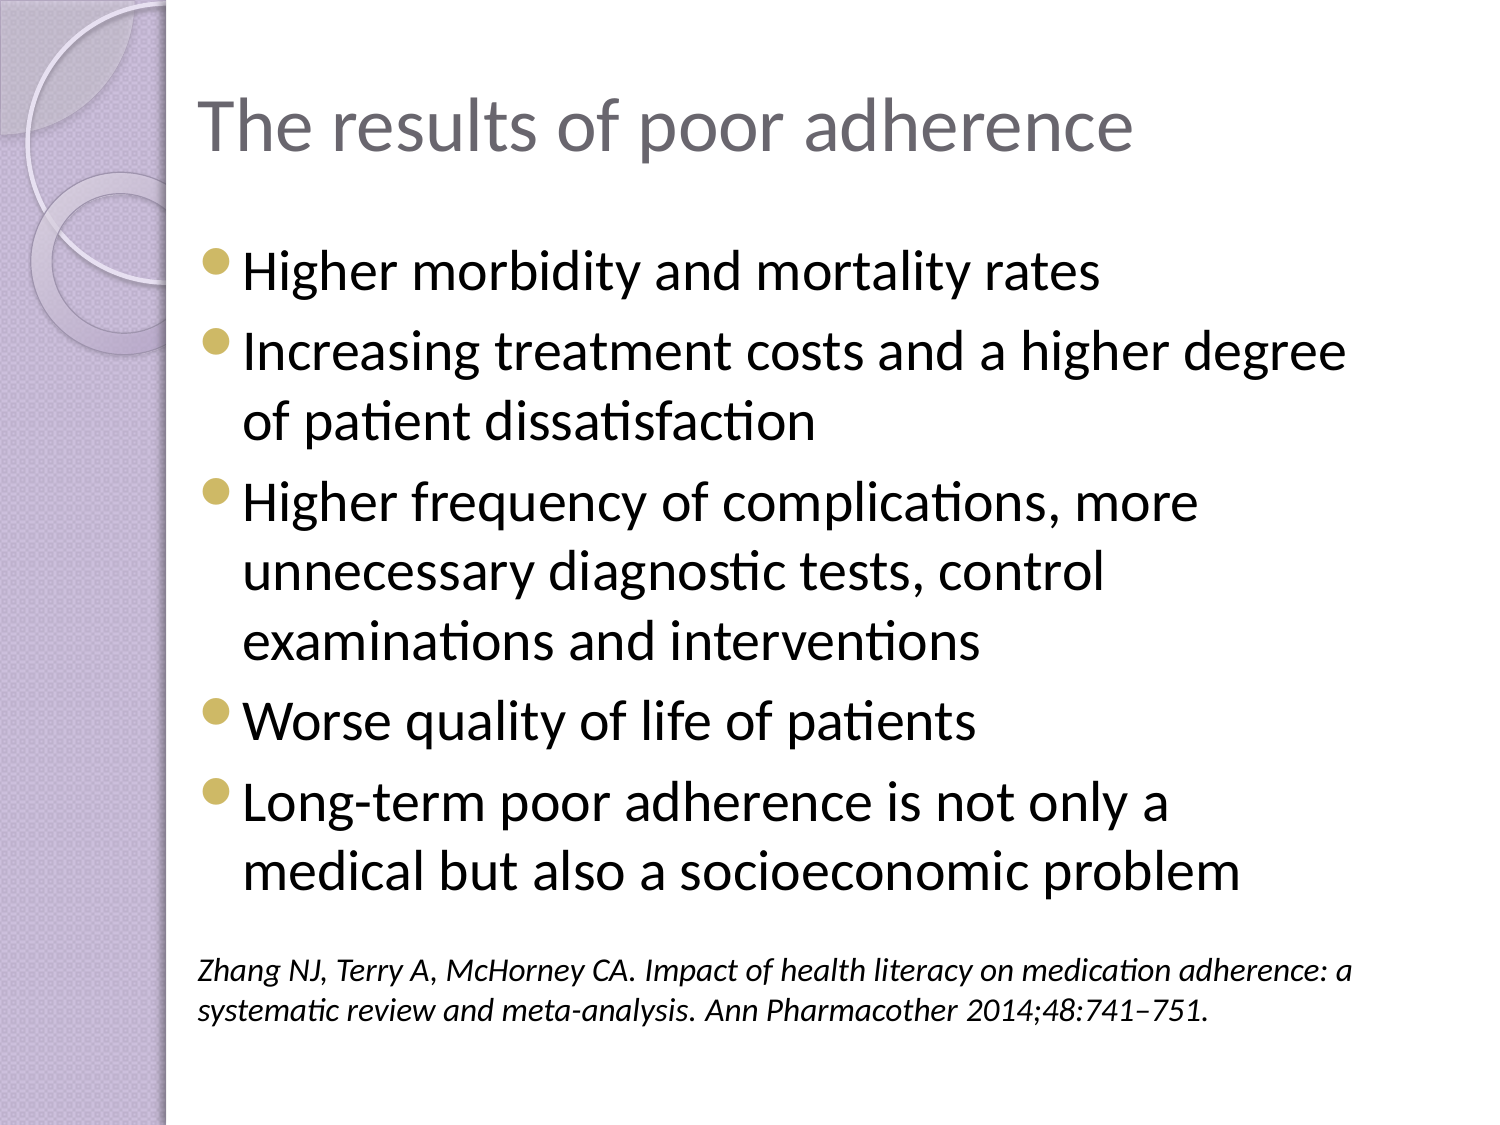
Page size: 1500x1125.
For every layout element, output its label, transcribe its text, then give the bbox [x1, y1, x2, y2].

list Higher morbidity and mortality rates Increasing treatment costs and a higher degree of patient dissatisfaction Higher frequency of complications, more unnecessary diagnostic tests, control examinations and interventions Worse quality of life of patients Long-term poor adherence is not only a medical but also a socioeconomic problem [171, 224, 1375, 913]
text_box Zhang NJ, Terry A, McHorney CA. Impact of health literacy on medication adherence: a systematic review and meta-analysis. Ann Pharmacother 2014;48:741–751. [183, 940, 1408, 1036]
title The results of poor adherence [183, 66, 1408, 174]
